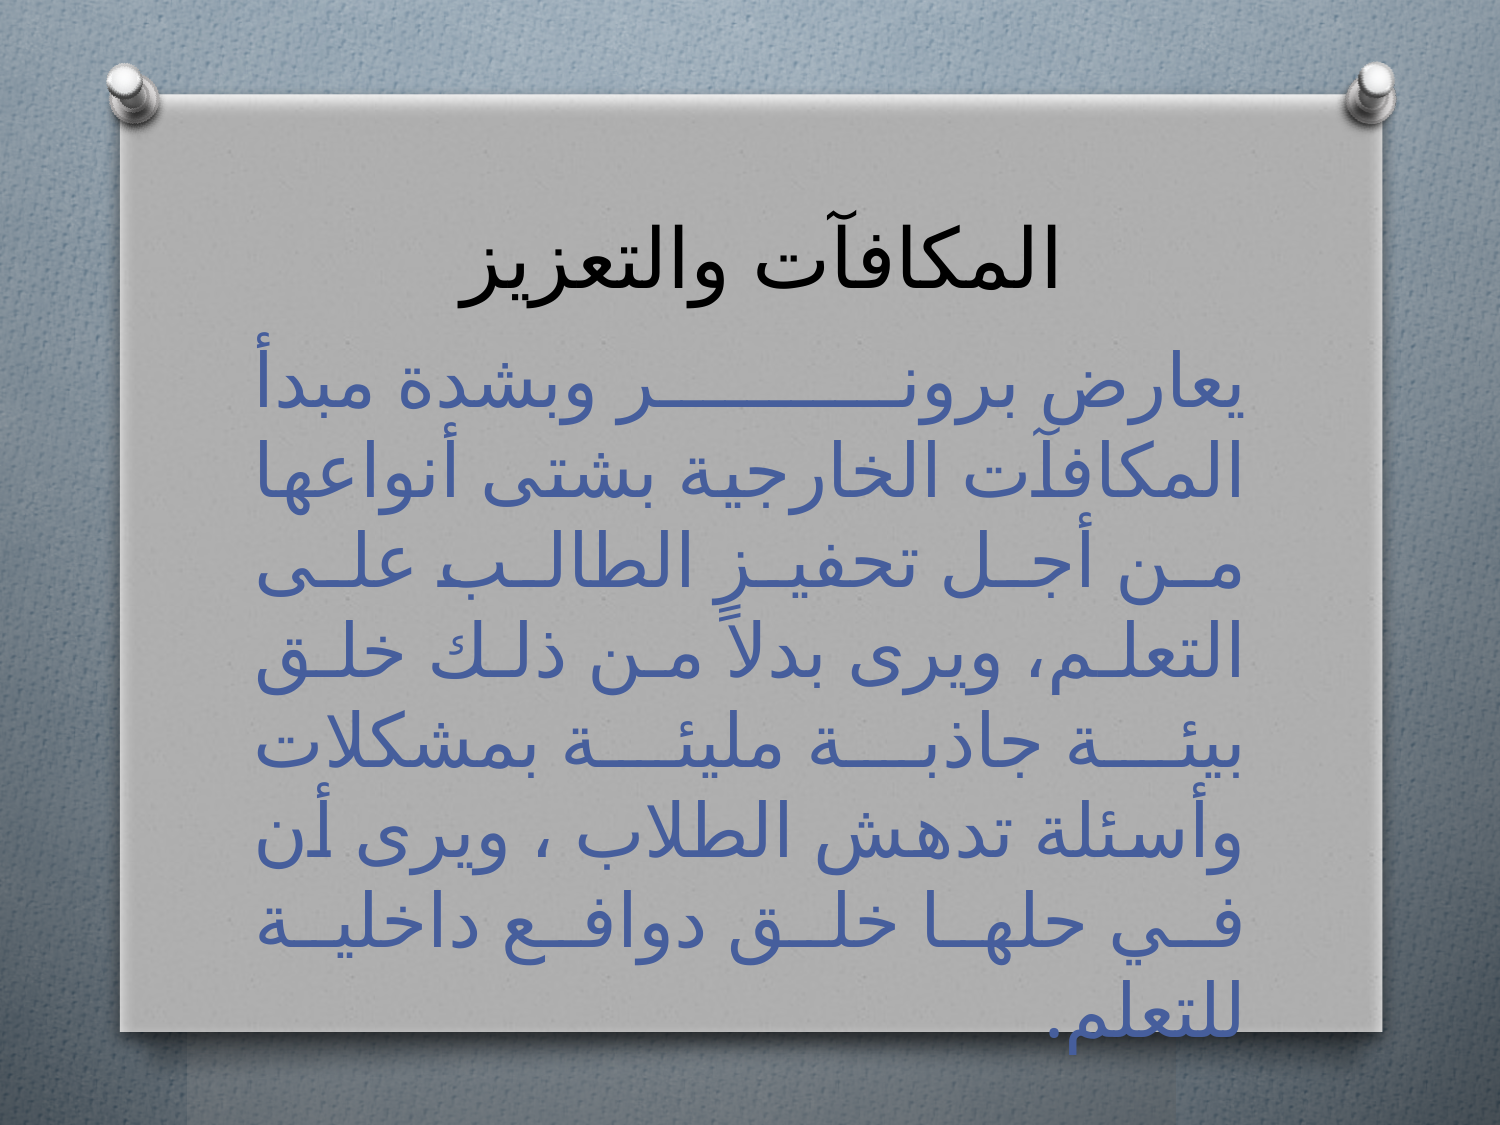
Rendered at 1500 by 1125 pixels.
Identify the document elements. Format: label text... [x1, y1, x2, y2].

picture [1317, 35, 1439, 156]
picture [75, 29, 198, 153]
title المكافآت والتعزيز [249, 149, 1276, 313]
list يعارض برونر وبشدة مبدأ المكافآت الخارجية بشتى أنواعها من أجل تحفيز الطالب على التعلم، ويرى بدلاً من ذلك خلق بيئة جاذبة مليئة بمشكلات وأسئلة تدهش الطلاب ، ويرى أن في حلها خلق دوافع داخلية للتعلم. [238, 324, 1262, 900]
